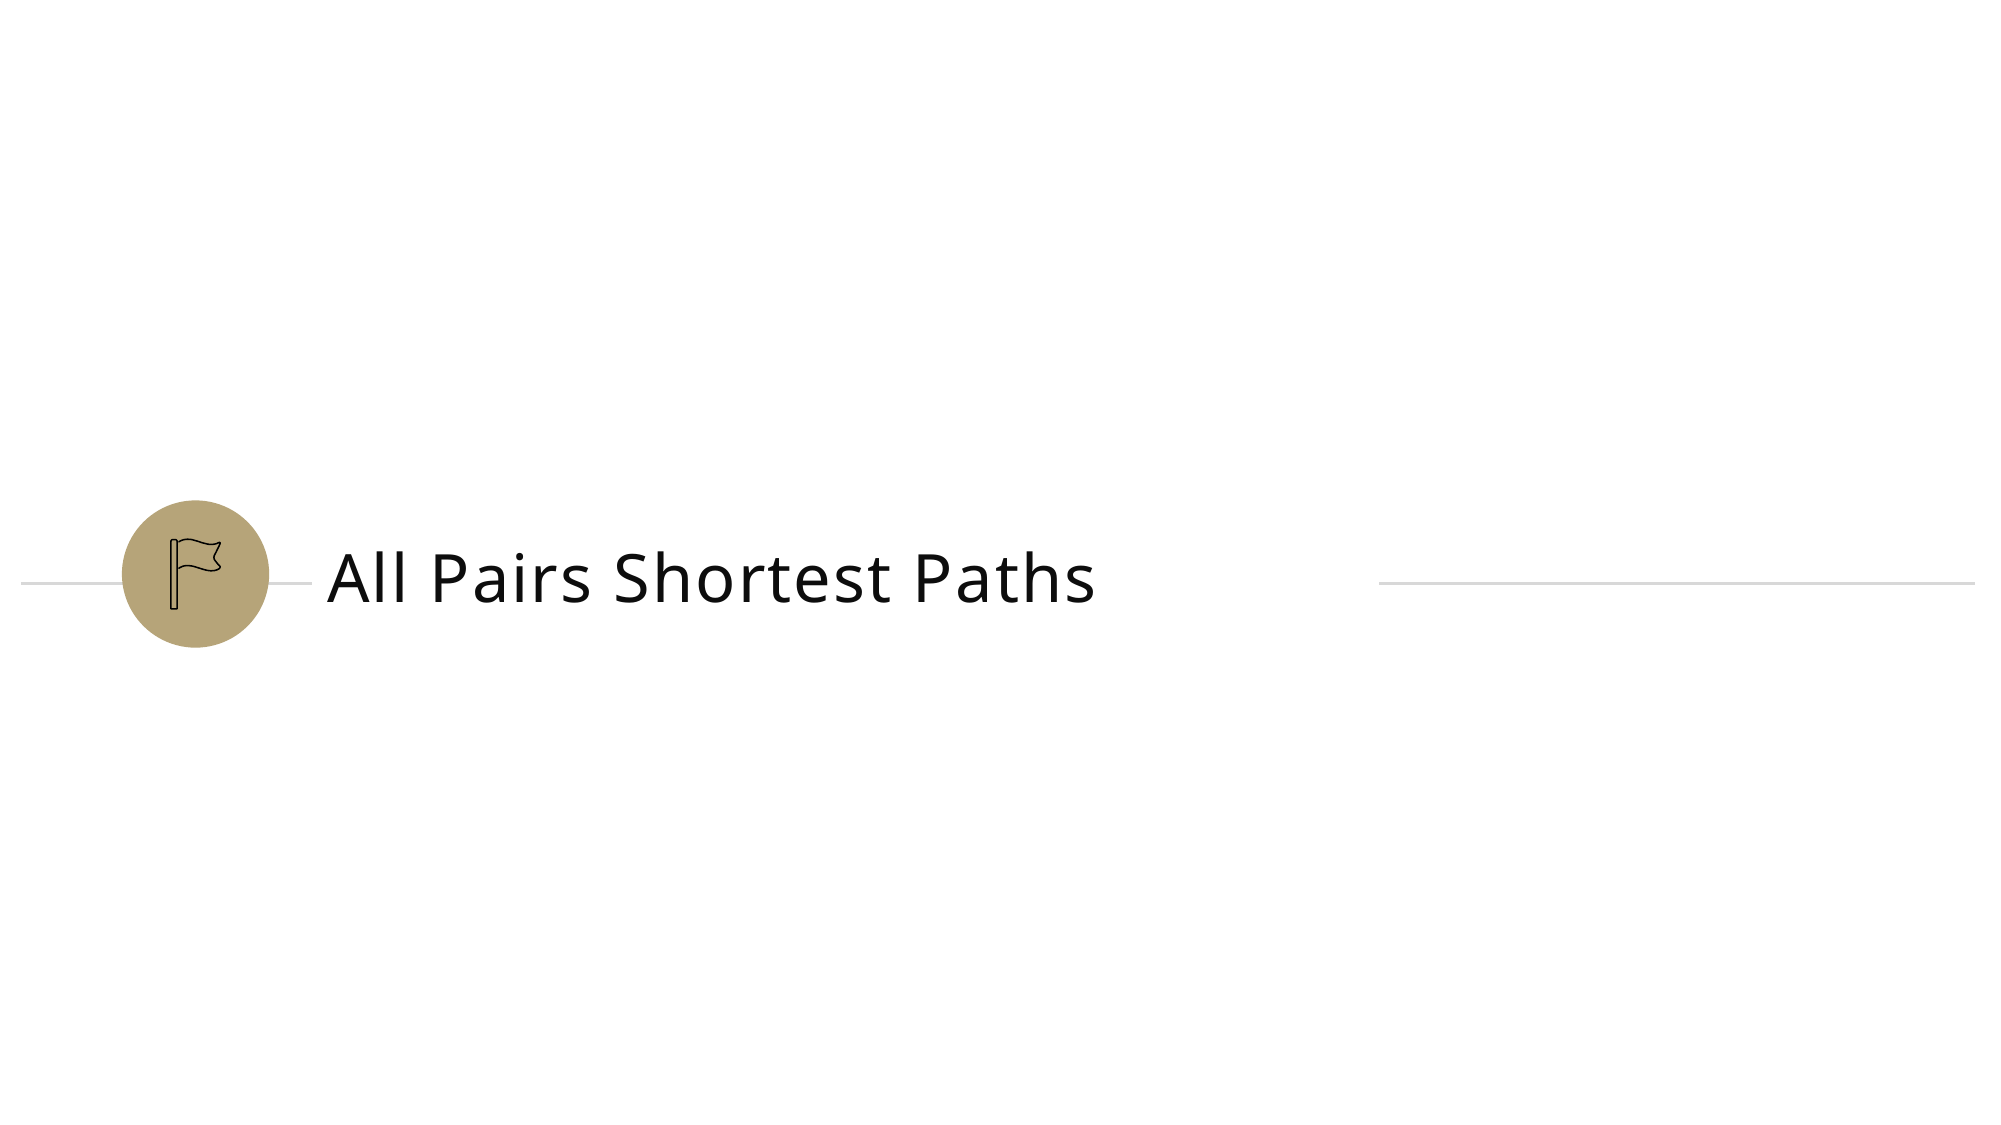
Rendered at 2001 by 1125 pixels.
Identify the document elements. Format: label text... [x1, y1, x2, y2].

title All Pairs Shortest Paths [312, 535, 1379, 633]
